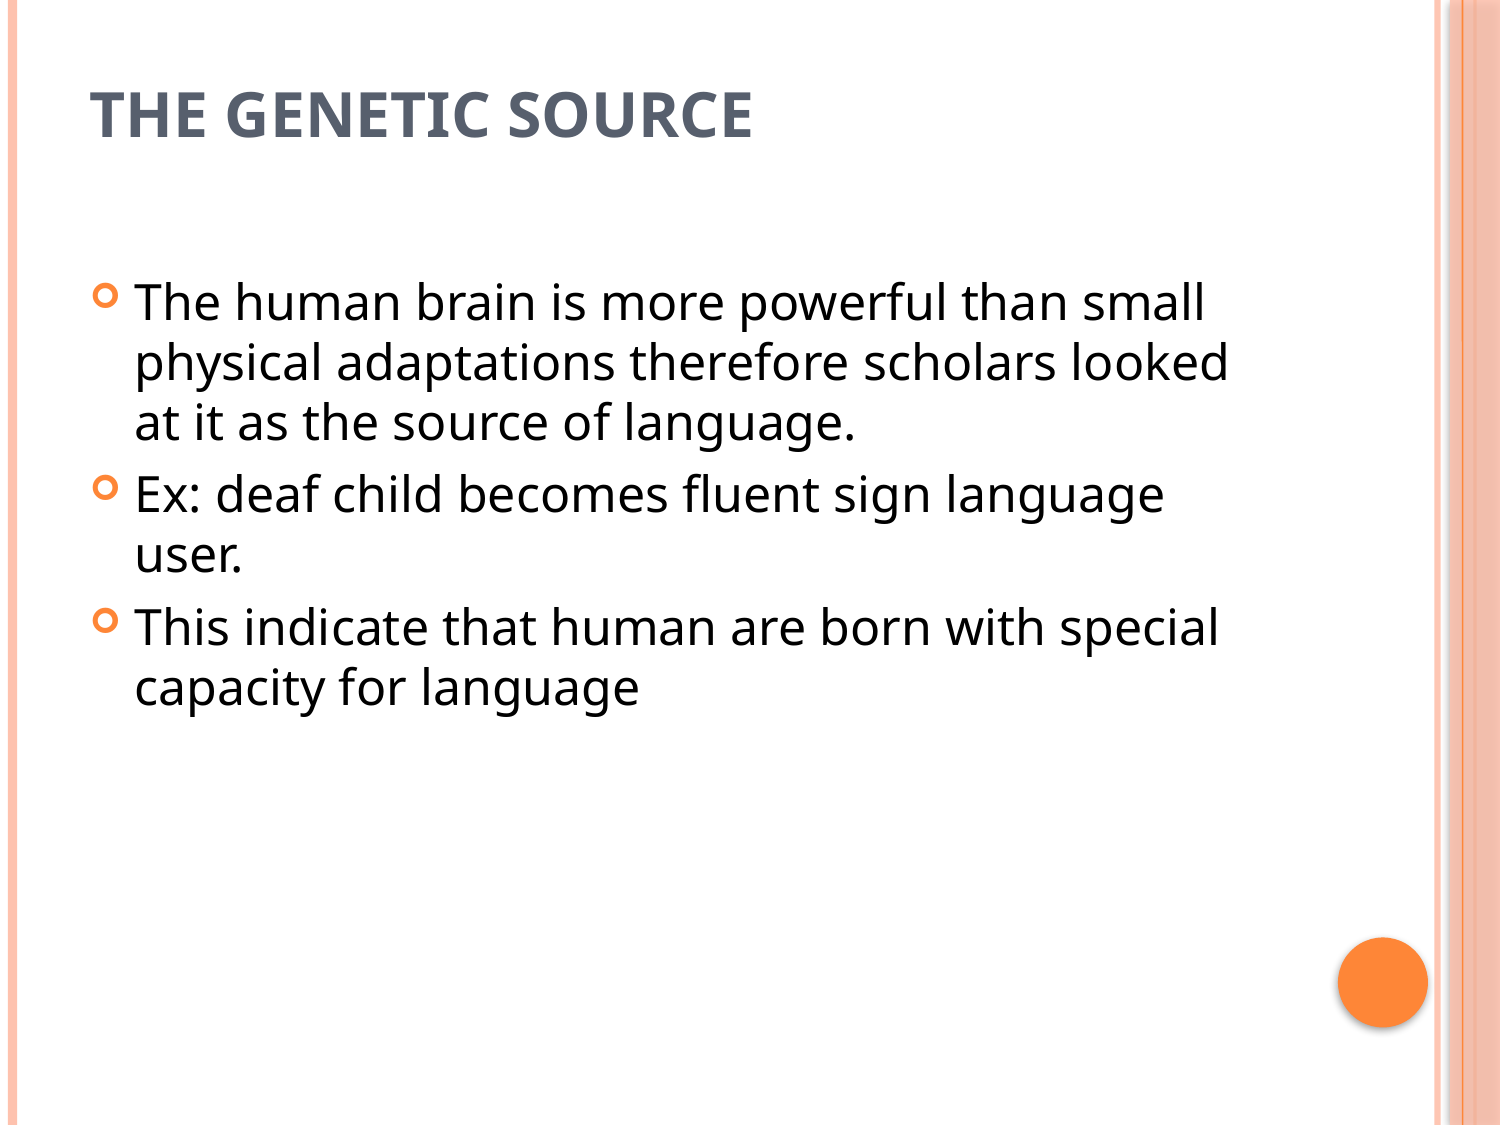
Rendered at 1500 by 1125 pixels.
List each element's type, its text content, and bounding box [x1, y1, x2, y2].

title The genetic source [75, 45, 1300, 233]
list The human brain is more powerful than small physical adaptations therefore scholars looked at it as the source of language. Ex: deaf child becomes fluent sign language user. This indicate that human are born with special capacity for language [75, 262, 1300, 1062]
